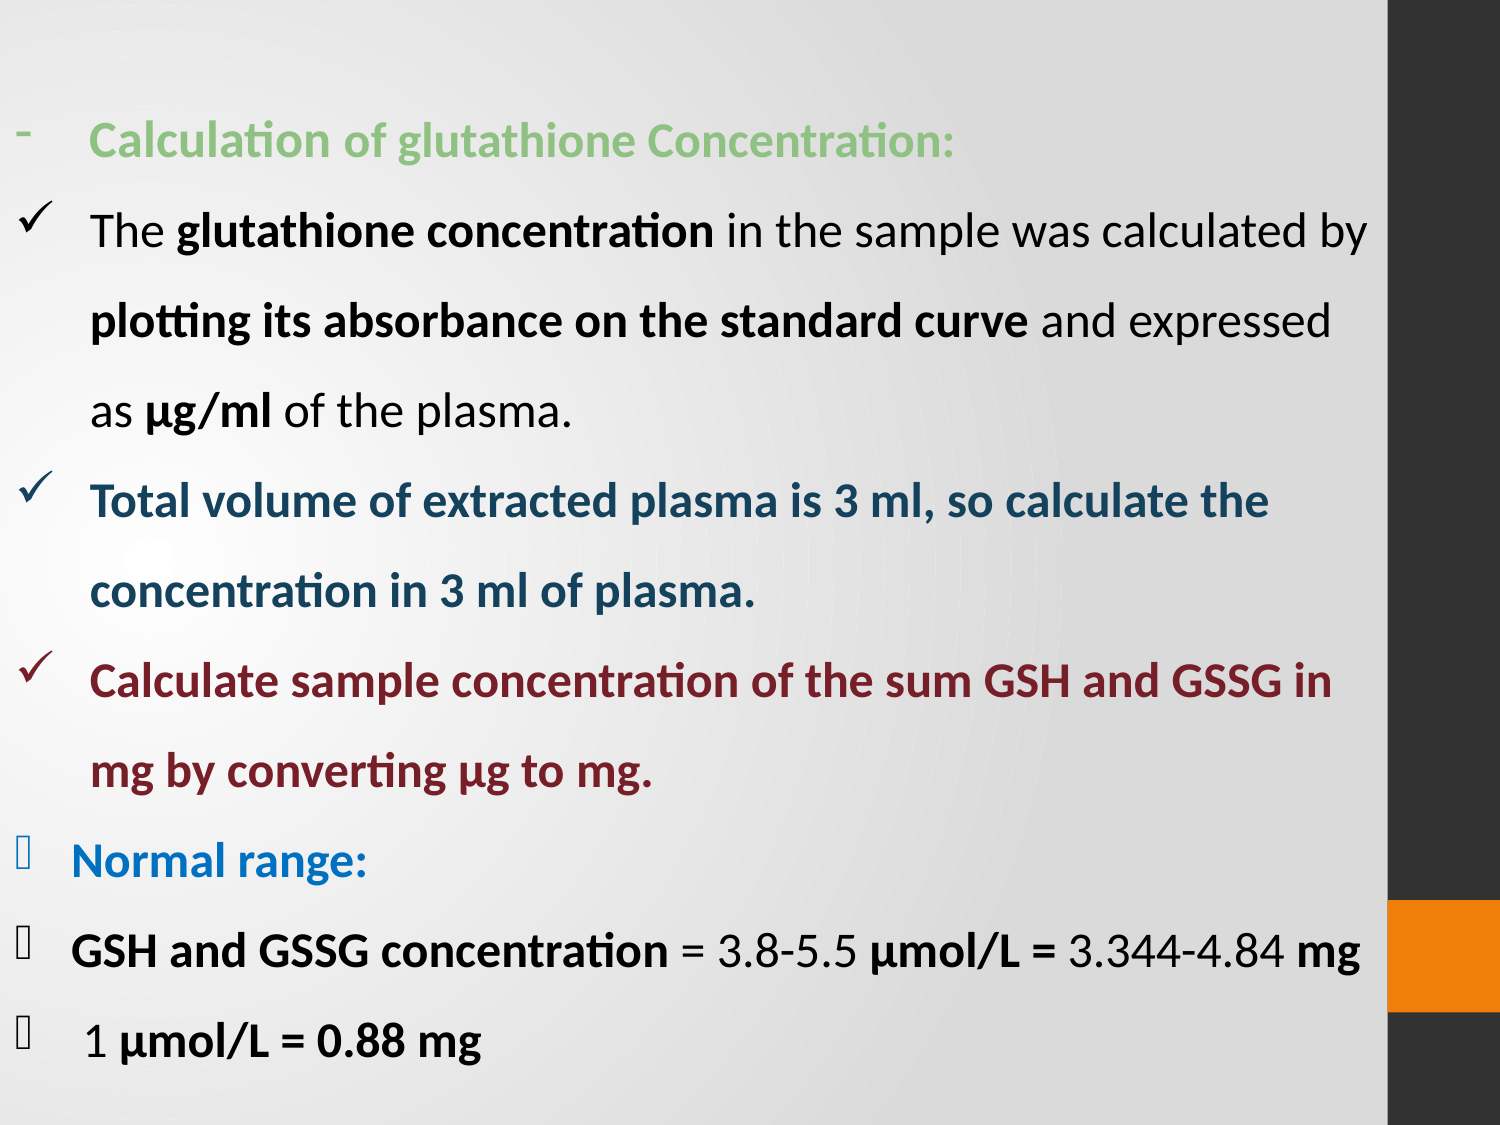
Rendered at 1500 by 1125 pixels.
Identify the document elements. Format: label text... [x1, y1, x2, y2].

text_box Calculation of glutathione Concentration: The glutathione concentration in the sample was calculated by plotting its absorbance on the standard curve and expressed as μg/ml of the plasma. Total volume of extracted plasma is 3 ml, so calculate the concentration in 3 ml of plasma. Calculate sample concentration of the sum GSH and GSSG in mg by converting μg to mg. Normal range: GSH and GSSG concentration = 3.8-5.5 μmol/L = 3.344-4.84 mg 1 μmol/L = 0.88 mg [0, 66, 1388, 1125]
